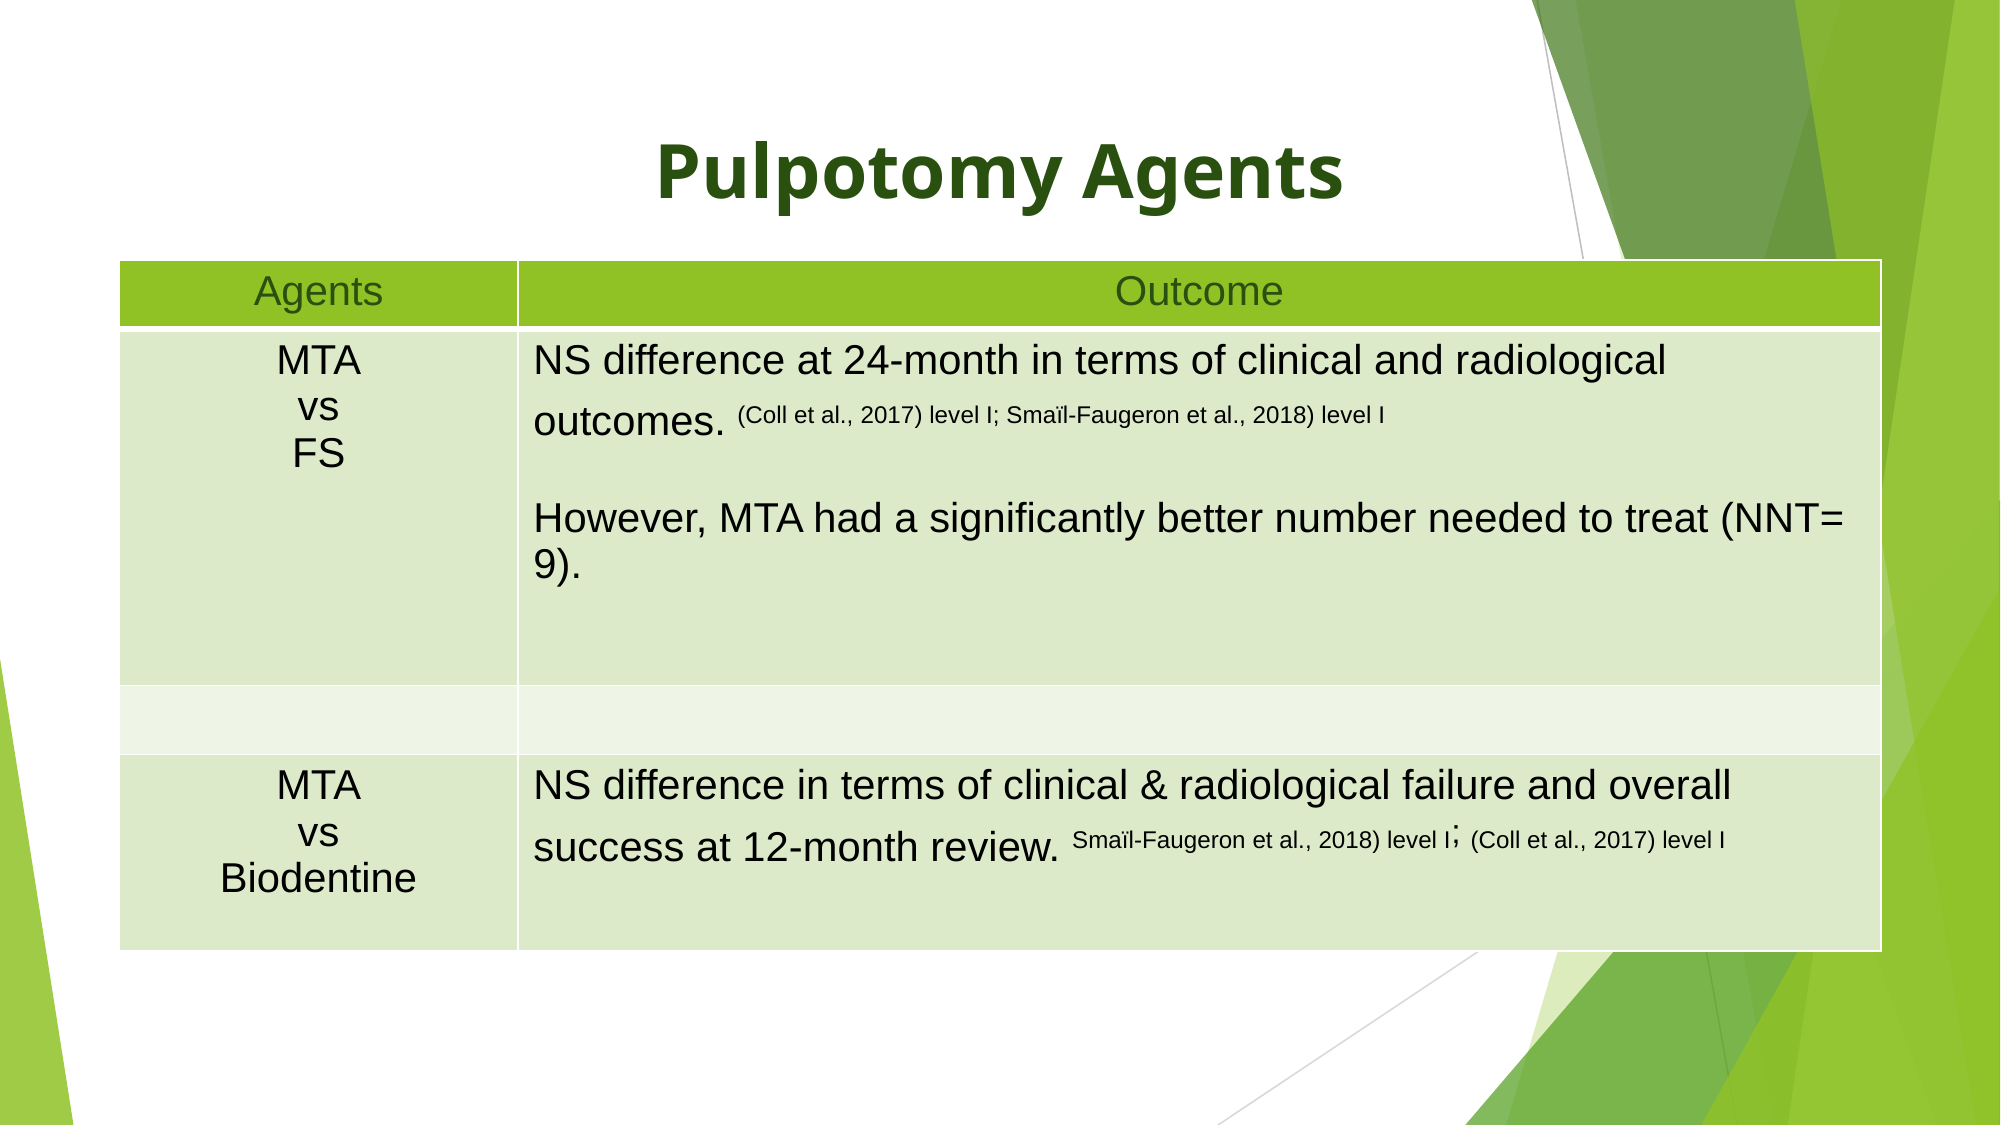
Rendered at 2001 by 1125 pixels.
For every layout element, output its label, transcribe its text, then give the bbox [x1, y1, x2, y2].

table_cell NS difference at 24-month in terms of clinical and radiological outcomes. (Coll et al., 2017) level I; Smaïl-Faugeron et al., 2018) level I However, MTA had a significantly better number needed to treat (NNT= 9). [519, 332, 1880, 685]
title Pulpotomy Agents [324, 110, 1675, 227]
table_cell MTA vs Biodentine [120, 755, 517, 950]
table_cell NS difference in terms of clinical & radiological failure and overall success at 12-month review. Smaïl-Faugeron et al., 2018) level I; (Coll et al., 2017) level I [519, 755, 1880, 950]
table_header Agents [120, 261, 517, 326]
table_cell MTA vs FS [120, 332, 517, 685]
table_header Outcome [519, 261, 1880, 326]
table_cell [519, 686, 1880, 754]
table_cell [120, 686, 517, 754]
